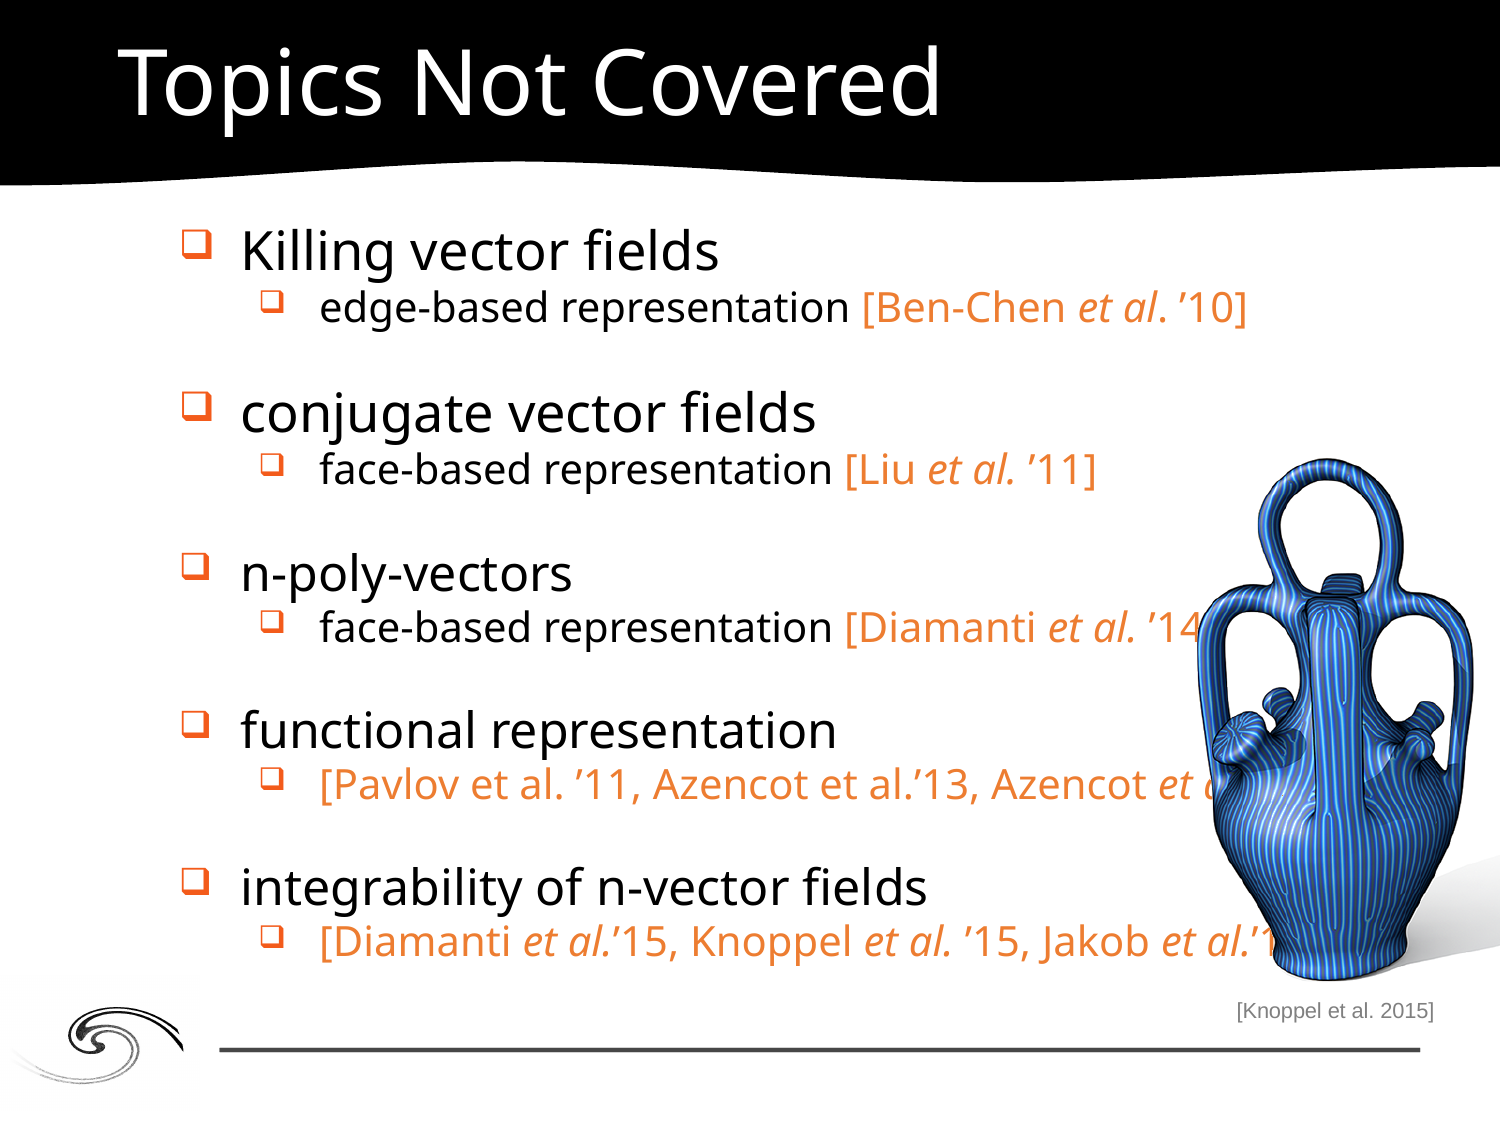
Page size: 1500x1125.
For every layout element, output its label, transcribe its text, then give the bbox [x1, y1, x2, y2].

picture [0, 975, 200, 1111]
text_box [1153, 436, 1500, 1033]
text_box Killing vector fields edge-based representation [Ben-Chen et al. ’10] conjugate vector fields face-based representation [Liu et al. ’11] n-poly-vectors face-based representation [Diamanti et al. ’14] functional representation [Pavlov et al. ’11, Azencot et al.’13, Azencot et al.’15] integrability of n-vector fields [Diamanti et al.’15, Knoppel et al. ’15, Jakob et al.’15] [103, 216, 1450, 1029]
title Topics Not Covered [102, 0, 1397, 195]
